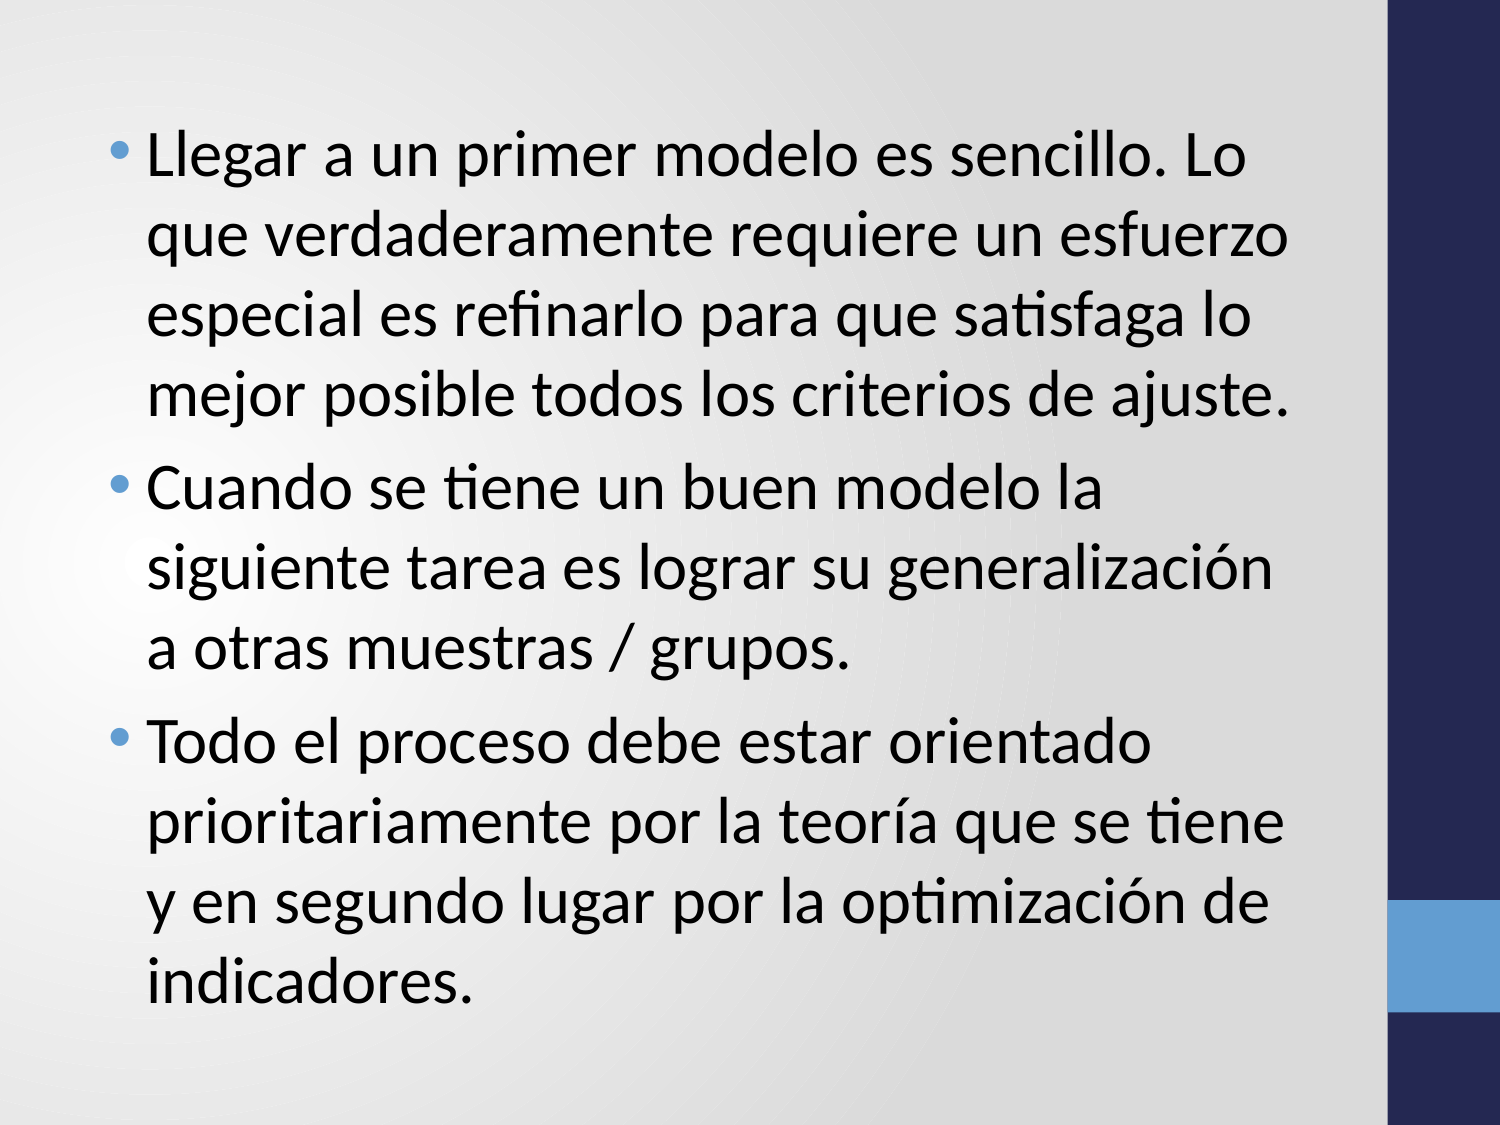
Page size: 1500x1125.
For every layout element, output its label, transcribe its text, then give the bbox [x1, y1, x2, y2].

list Llegar a un primer modelo es sencillo. Lo que verdaderamente requiere un esfuerzo especial es refinarlo para que satisfaga lo mejor posible todos los criterios de ajuste. Cuando se tiene un buen modelo la siguiente tarea es lograr su generalización a otras muestras / grupos. Todo el proceso debe estar orientado prioritariamente por la teoría que se tiene y en segundo lugar por la optimización de indicadores. [75, 101, 1325, 1050]
